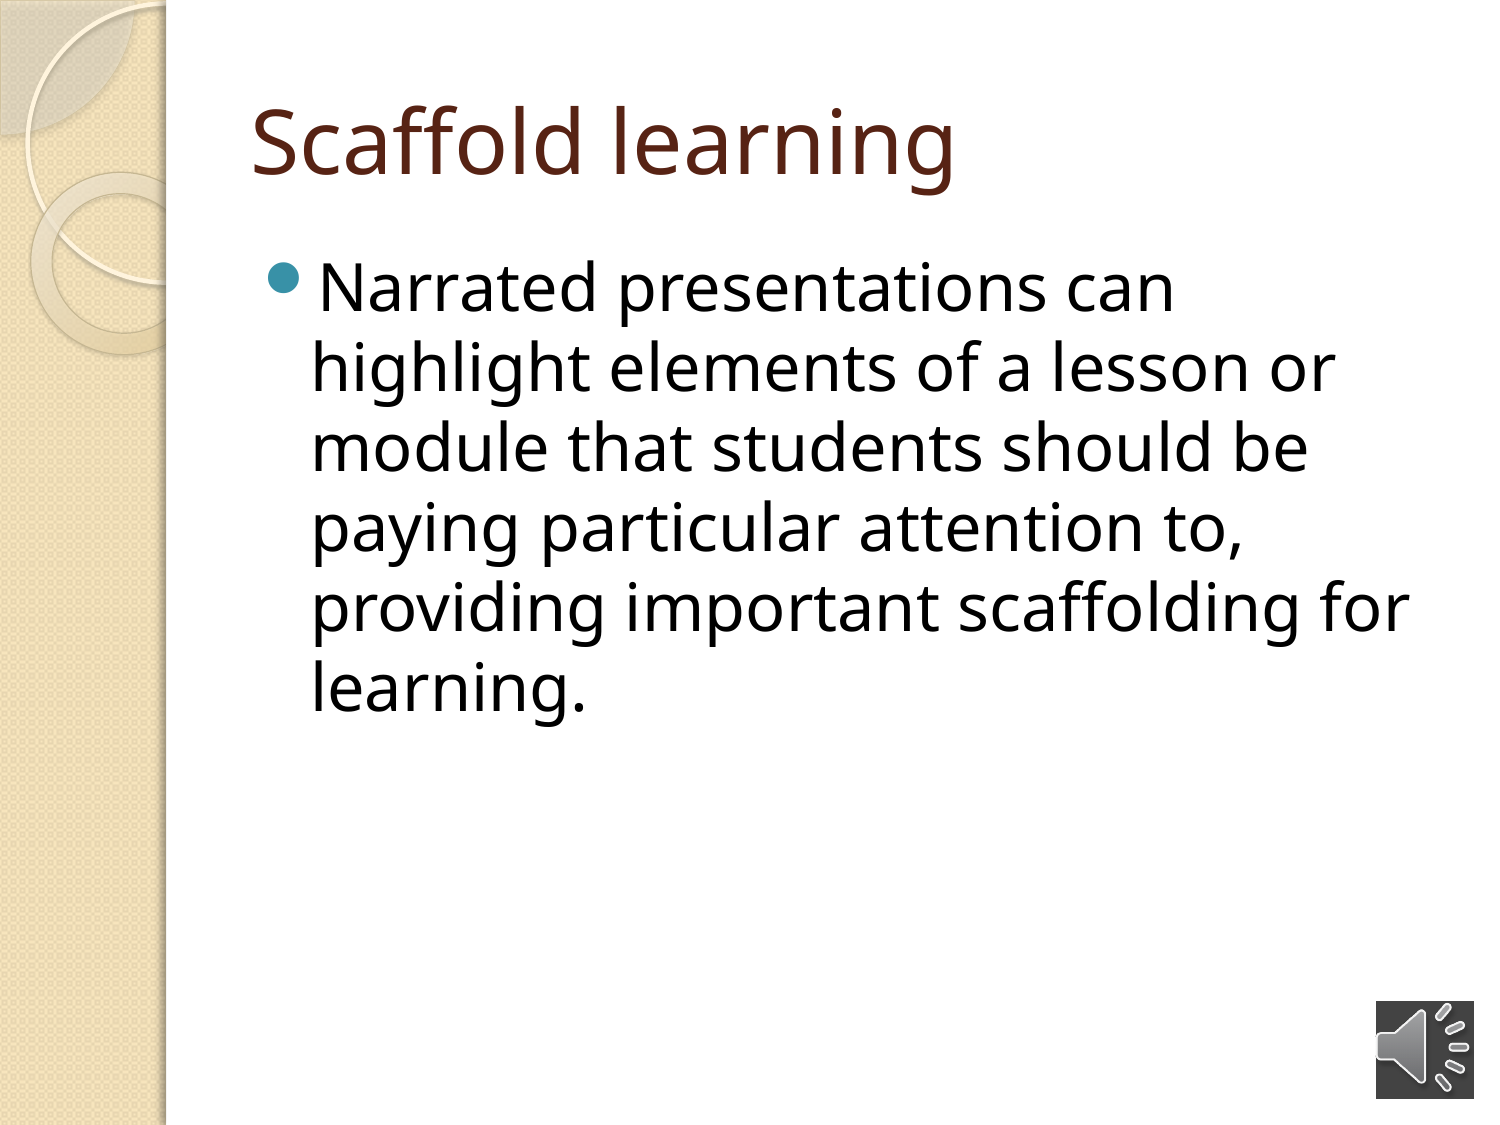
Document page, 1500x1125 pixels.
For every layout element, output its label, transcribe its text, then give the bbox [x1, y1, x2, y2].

list Narrated presentations can highlight elements of a lesson or module that students should be paying particular attention to, providing important scaffolding for learning. [235, 237, 1466, 1025]
picture [1374, 999, 1476, 1101]
title Scaffold learning [235, 45, 1466, 233]
